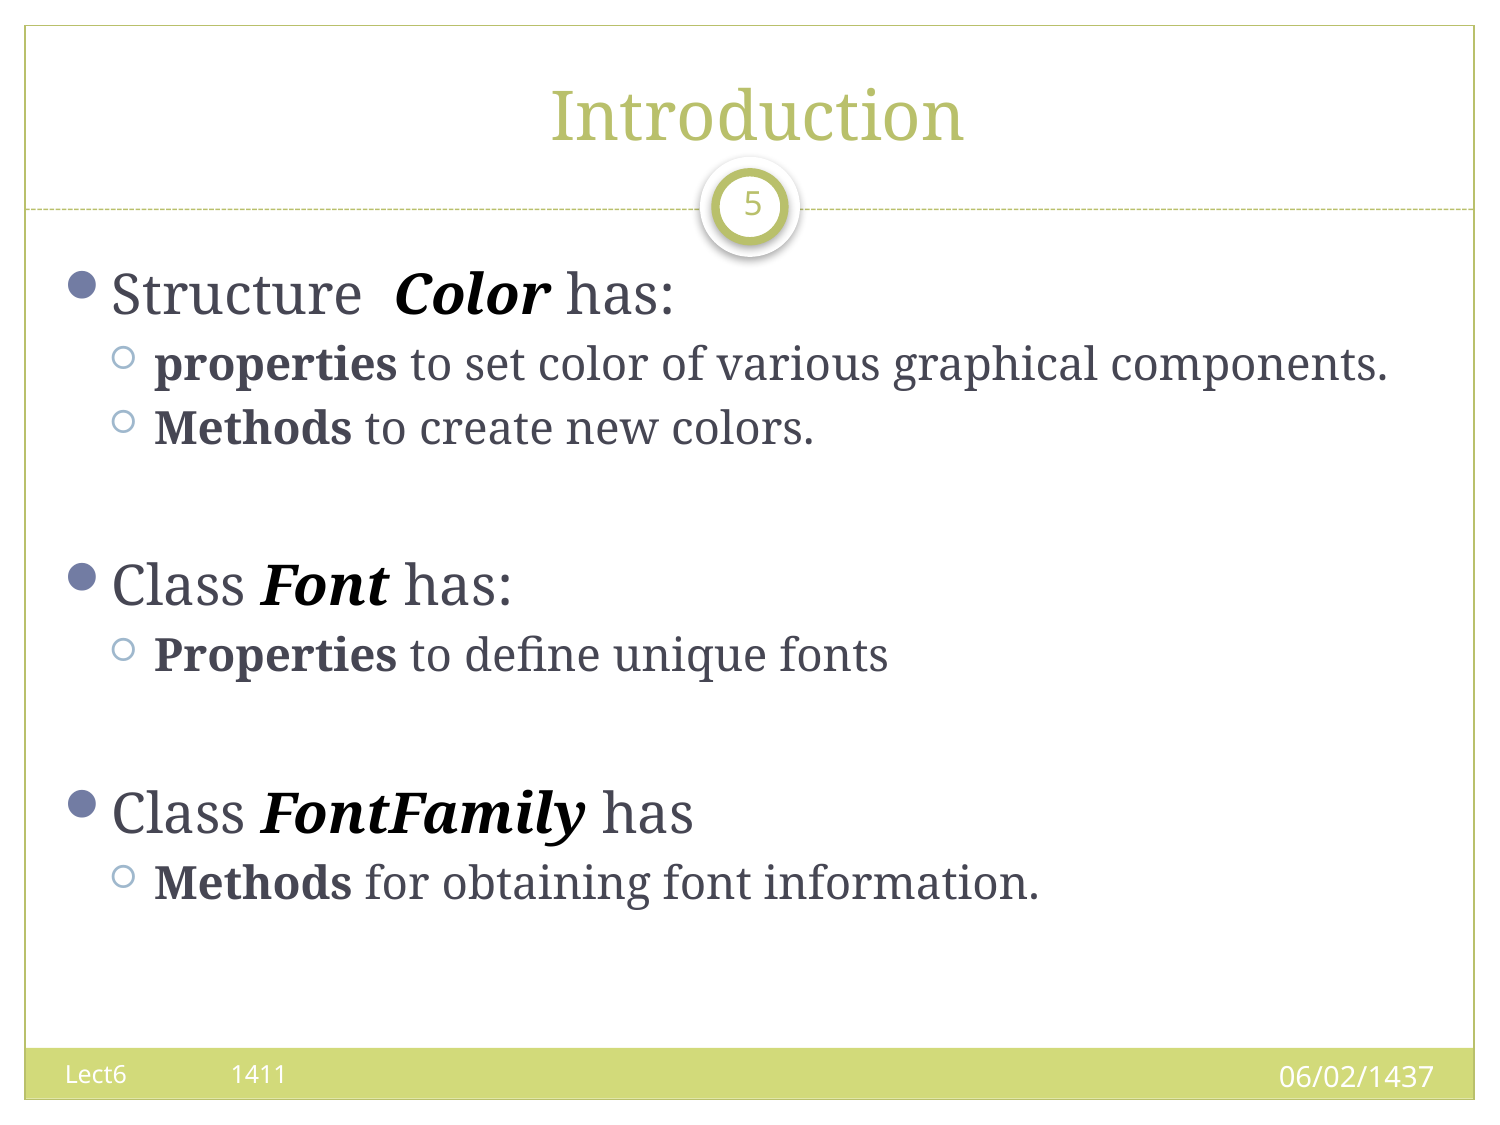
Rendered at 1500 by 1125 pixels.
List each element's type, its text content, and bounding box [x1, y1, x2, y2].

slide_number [950, 1050, 1450, 1111]
list Structure Color has: properties to set color of various graphical components. Methods to create new colors. Class Font has: Properties to define unique fonts Class FontFamily has Methods for obtaining font information. [49, 250, 1445, 1001]
title Introduction [49, 37, 1450, 162]
slide_number 5 [715, 168, 791, 241]
footer Lect6 1411 [50, 1051, 638, 1112]
